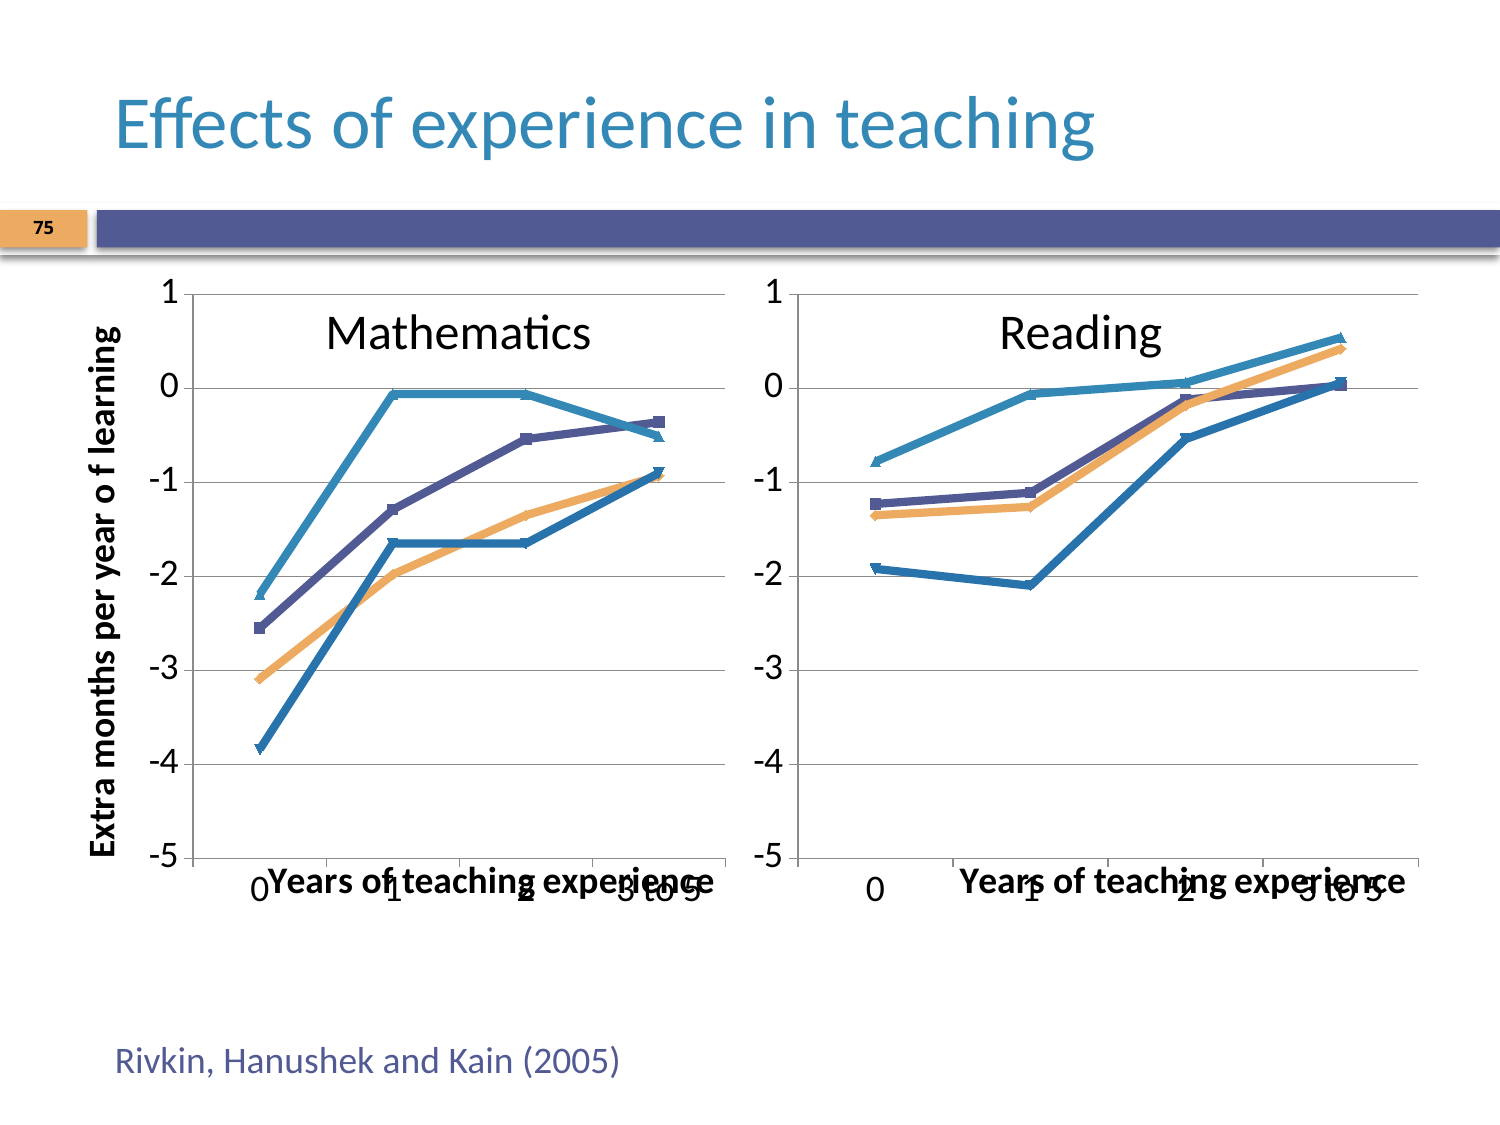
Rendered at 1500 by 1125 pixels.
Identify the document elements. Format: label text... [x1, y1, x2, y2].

text_box Rivkin, Hanushek and Kain (2005) [99, 1029, 646, 1089]
title Effects of experience in teaching [99, 37, 1438, 200]
slide_number 75 [0, 208, 88, 249]
chart [47, 260, 1433, 1011]
